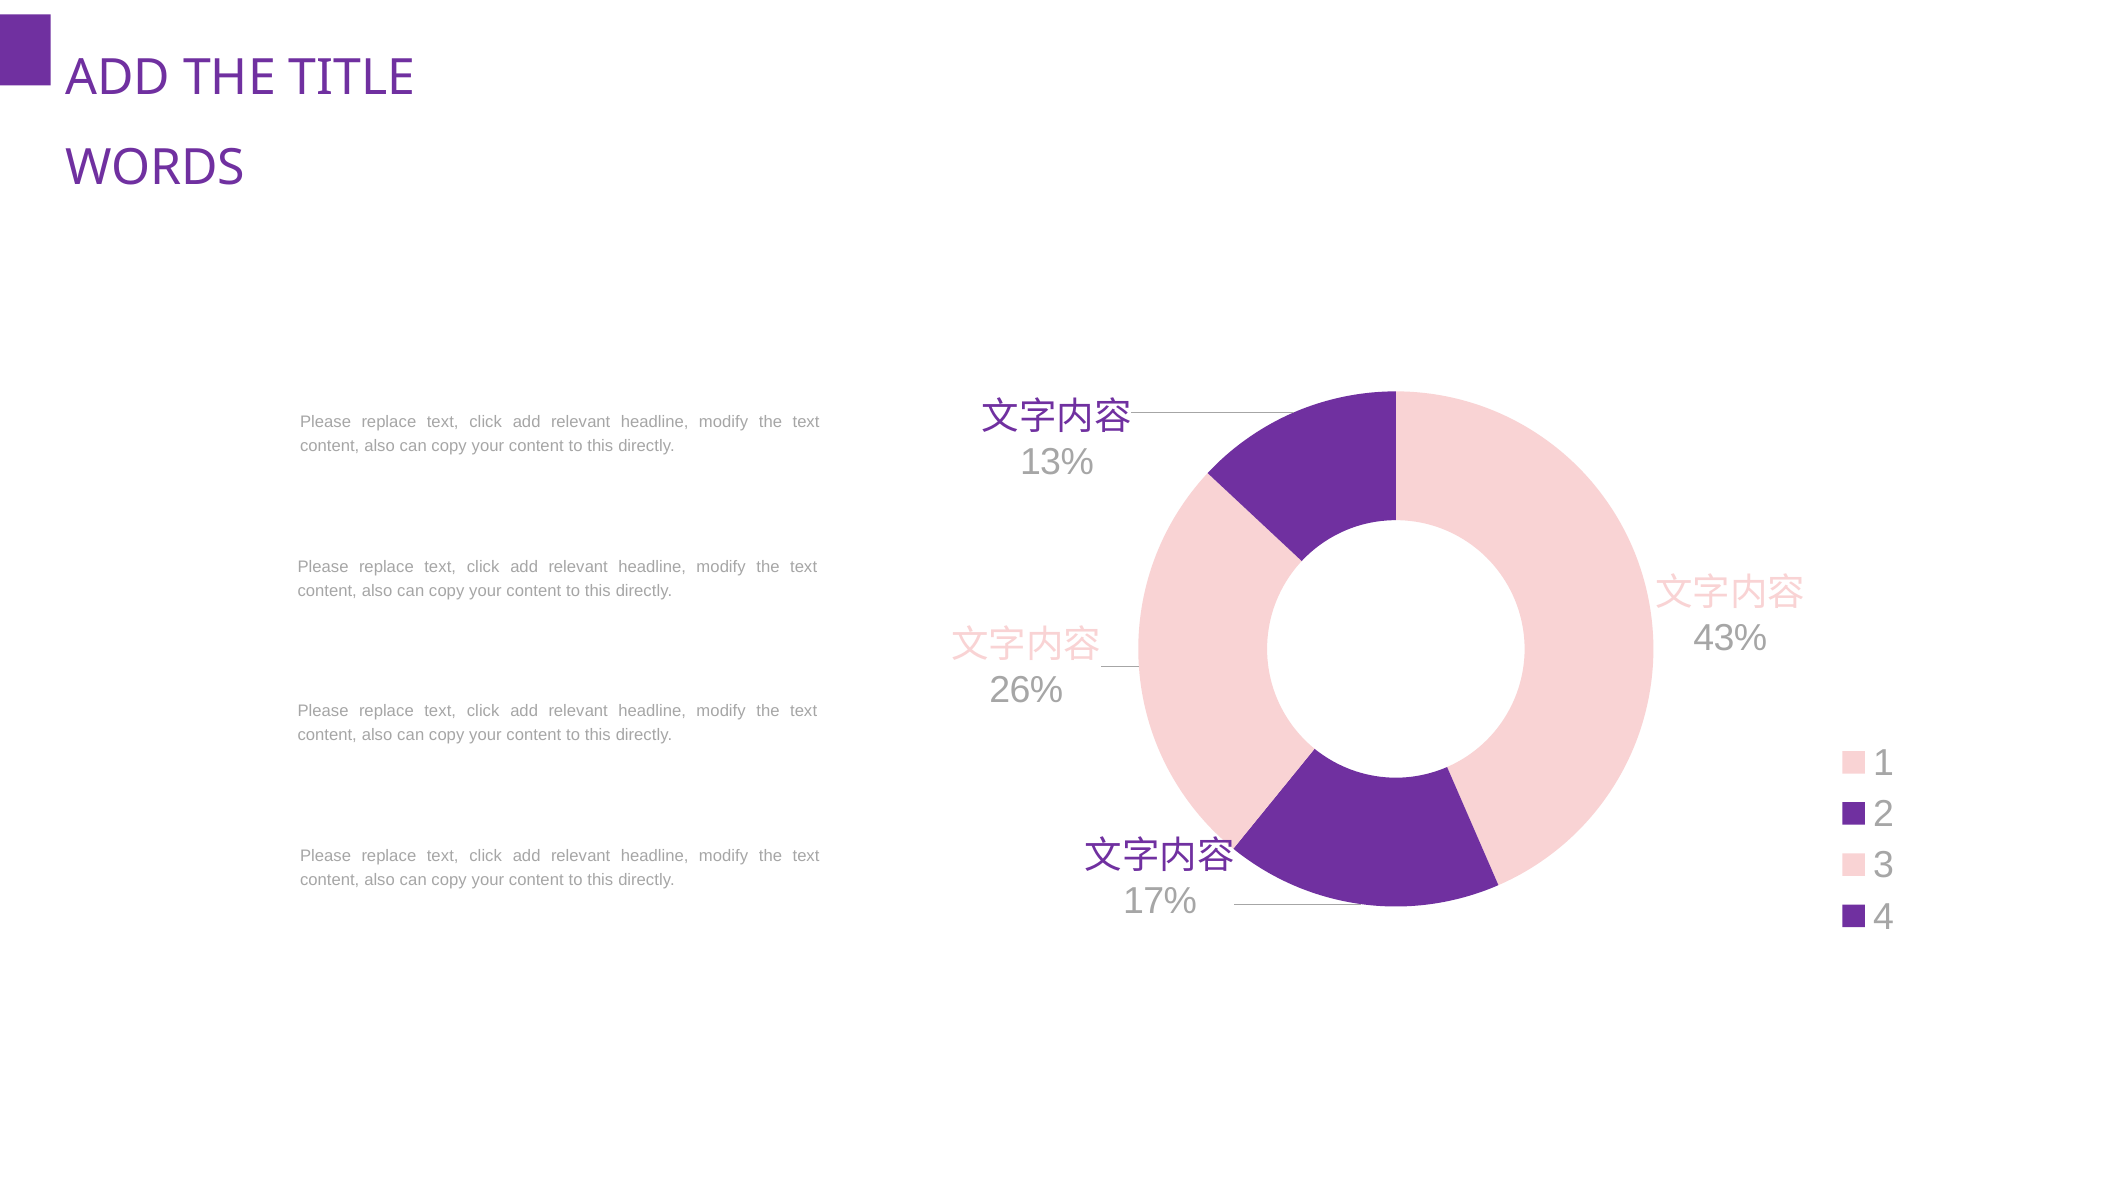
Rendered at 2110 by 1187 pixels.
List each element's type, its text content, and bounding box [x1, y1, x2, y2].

text_box Please replace text, click add relevant headline, modify the text content, also can copy your content to this directly. [300, 840, 821, 889]
text_box Please replace text, click add relevant headline, modify the text content, also can copy your content to this directly. [297, 696, 819, 744]
chart [914, 345, 1964, 961]
text_box ADD THE TITLE WORDS [50, 7, 583, 202]
text_box Please replace text, click add relevant headline, modify the text content, also can copy your content to this directly. [297, 551, 819, 600]
text_box Please replace text, click add relevant headline, modify the text content, also can copy your content to this directly. [300, 406, 821, 455]
